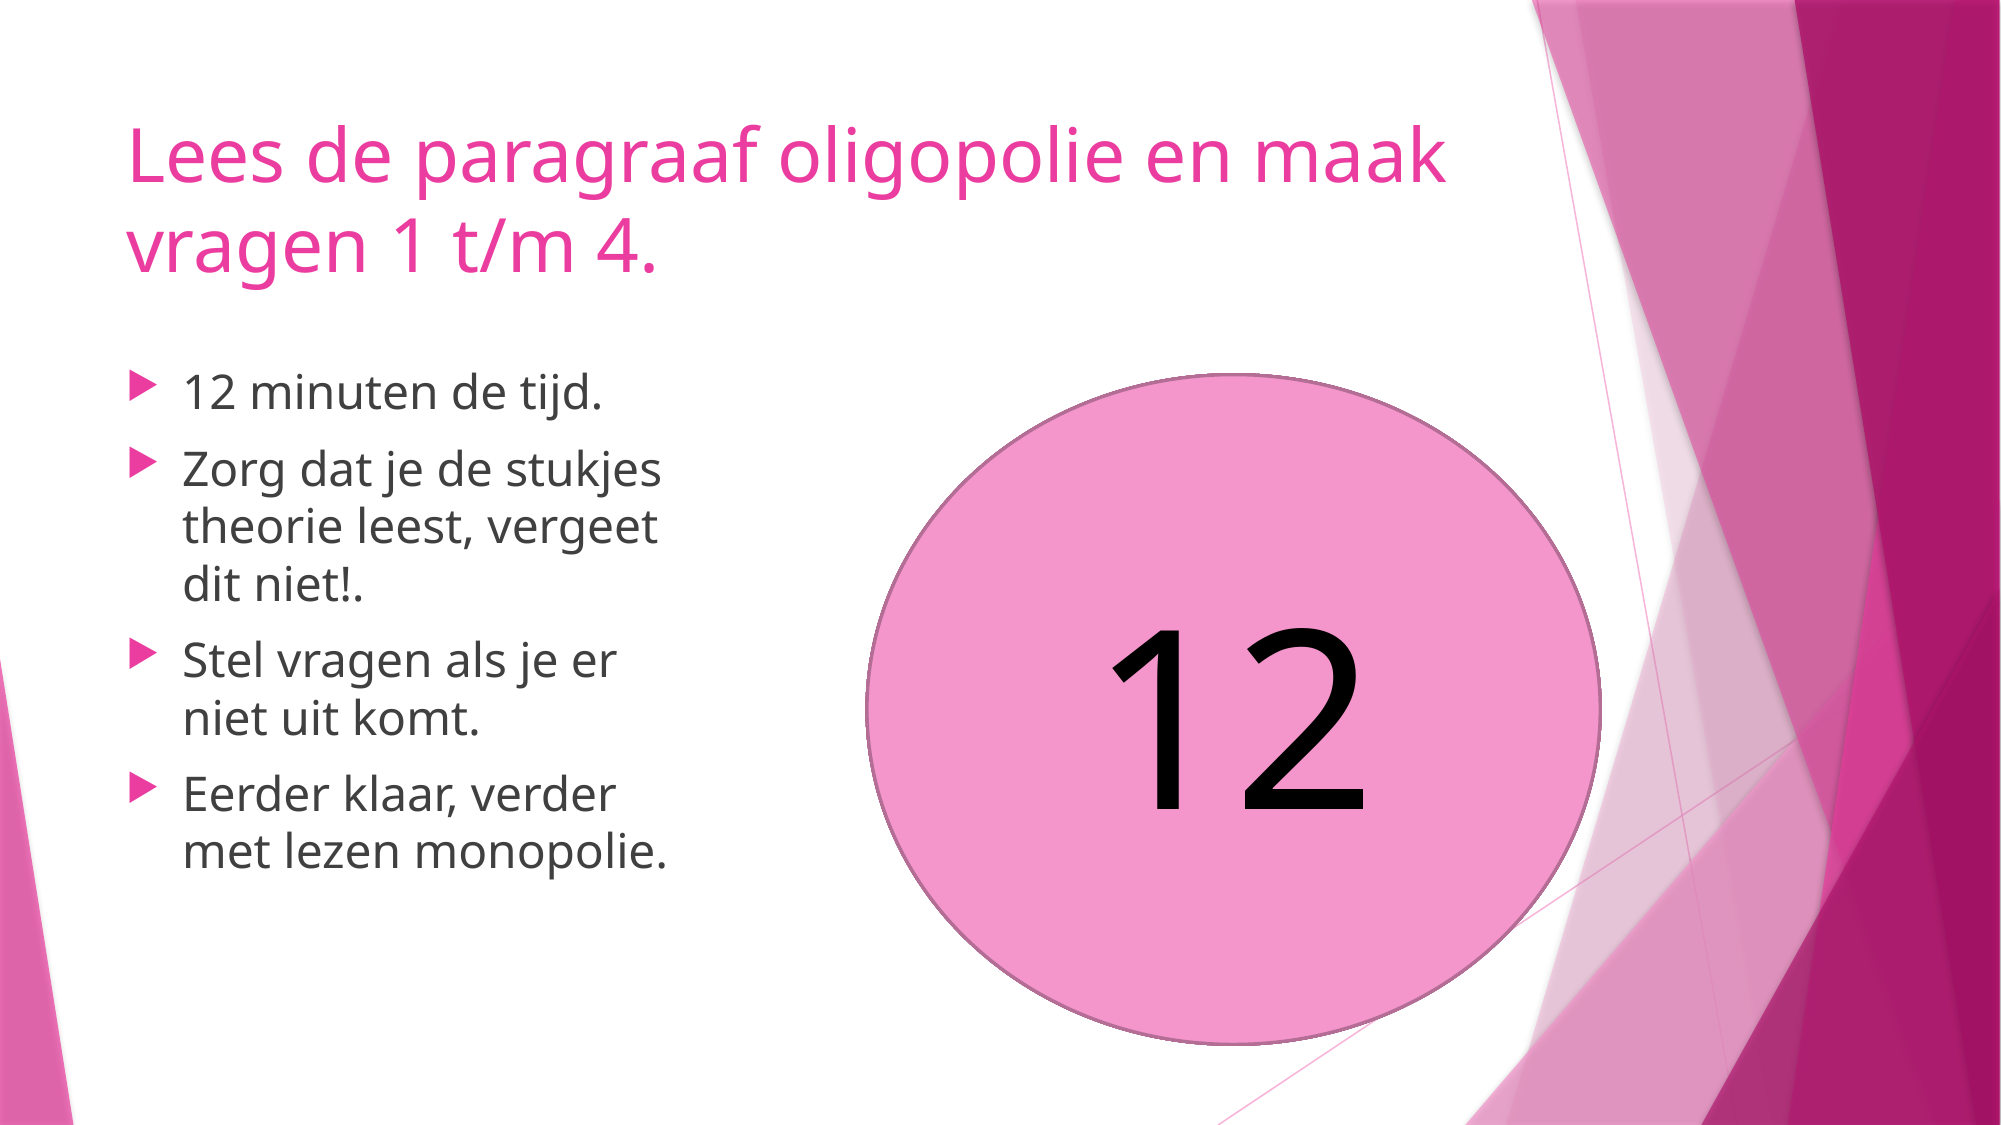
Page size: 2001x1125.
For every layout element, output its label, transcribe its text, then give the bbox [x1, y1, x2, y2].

list 12 minuten de tijd. Zorg dat je de stukjes theorie leest, vergeet dit niet!. Stel vragen als je er niet uit komt. Eerder klaar, verder met lezen monopolie. [111, 354, 689, 960]
text_box 12 [865, 373, 1602, 1046]
title Lees de paragraaf oligopolie en maak vragen 1 t/m 4. [111, 99, 1522, 317]
